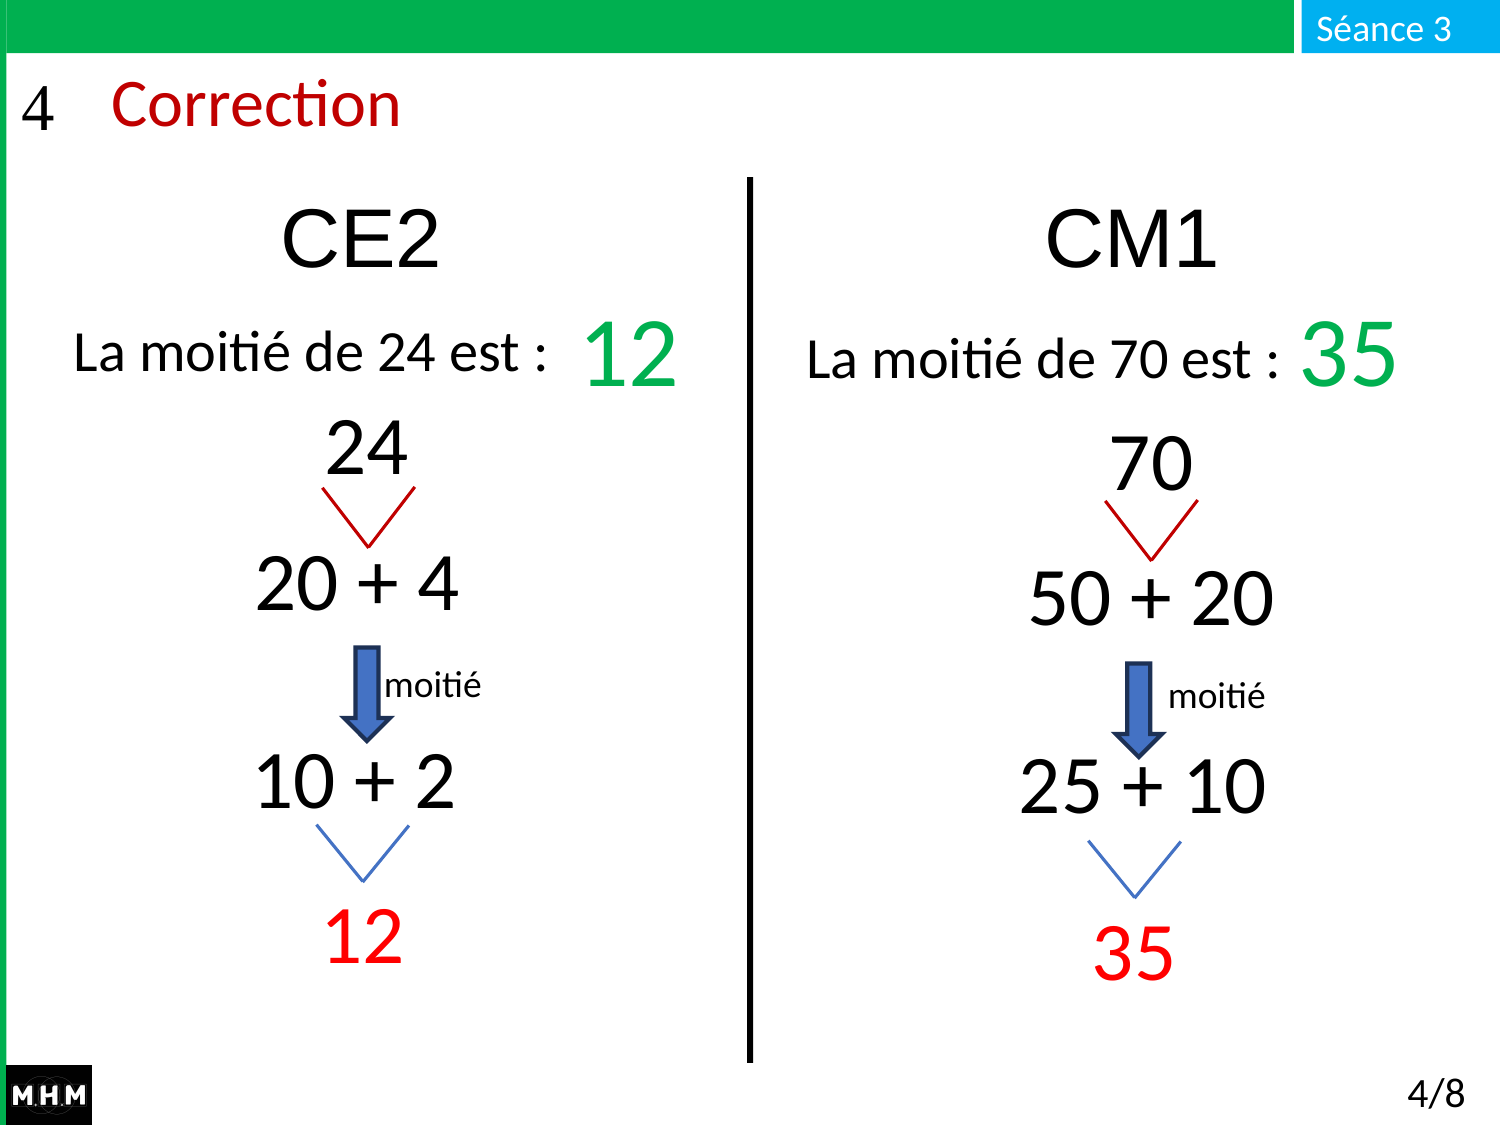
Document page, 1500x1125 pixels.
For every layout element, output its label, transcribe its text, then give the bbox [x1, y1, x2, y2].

text_box 12 [285, 873, 439, 988]
text_box 50 + 20 [974, 534, 1329, 650]
text_box 24 [308, 383, 426, 499]
text_box [338, 645, 396, 717]
title Correction [96, 60, 1391, 150]
text_box 12 [561, 285, 697, 414]
text_box 20 + 4 [212, 519, 502, 635]
text_box [1125, 661, 1153, 723]
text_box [322, 486, 415, 549]
text_box CE2 CM1 [751, 177, 1241, 285]
text_box 35 [1057, 889, 1211, 1004]
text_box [1088, 840, 1181, 899]
list 4/8 [1373, 1064, 1500, 1125]
text_box La moitié de 24 est : [59, 236, 609, 436]
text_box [1104, 499, 1198, 562]
text_box La moitié de 70 est : [791, 243, 1342, 443]
picture [6, 1065, 92, 1125]
text_box 25 + 10 [986, 723, 1300, 838]
text_box 10 + 2 [206, 717, 502, 833]
text_box 70 [1092, 399, 1211, 515]
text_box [316, 824, 410, 883]
text_box moitié [369, 652, 604, 713]
text_box 35 [1281, 278, 1418, 414]
text_box CE2 CM1 [265, 177, 750, 285]
text_box moitié [1153, 663, 1388, 724]
